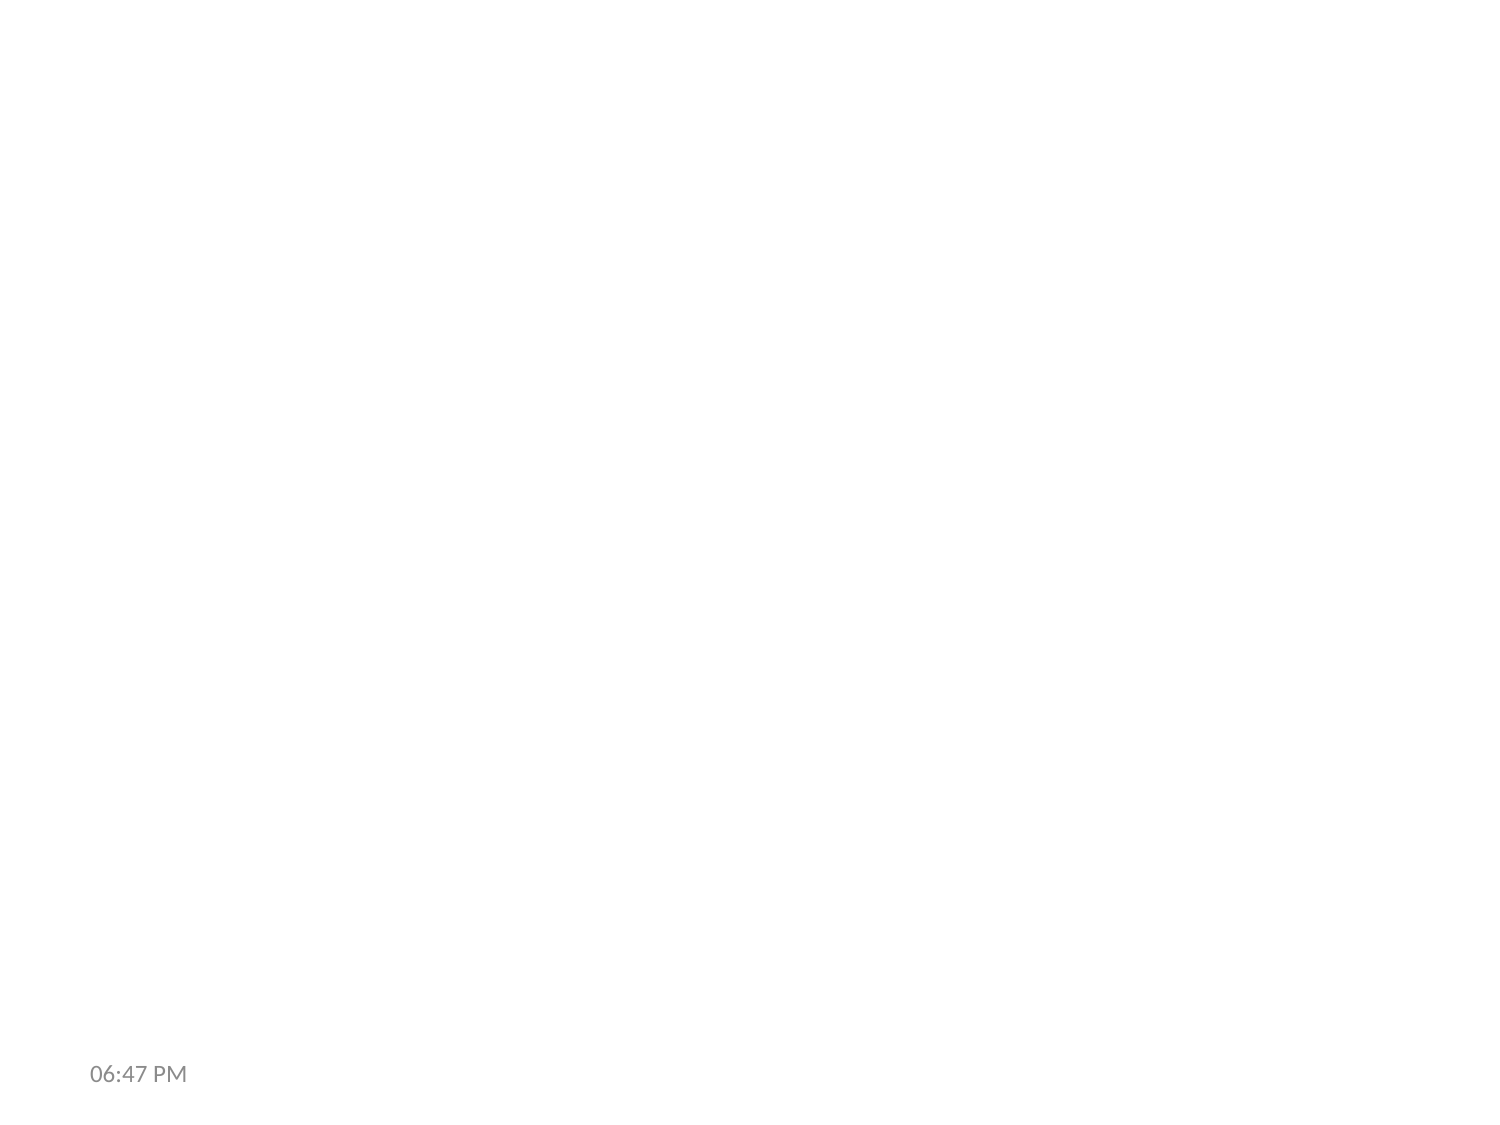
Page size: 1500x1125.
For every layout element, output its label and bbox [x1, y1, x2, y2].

slide_number [75, 1042, 425, 1103]
